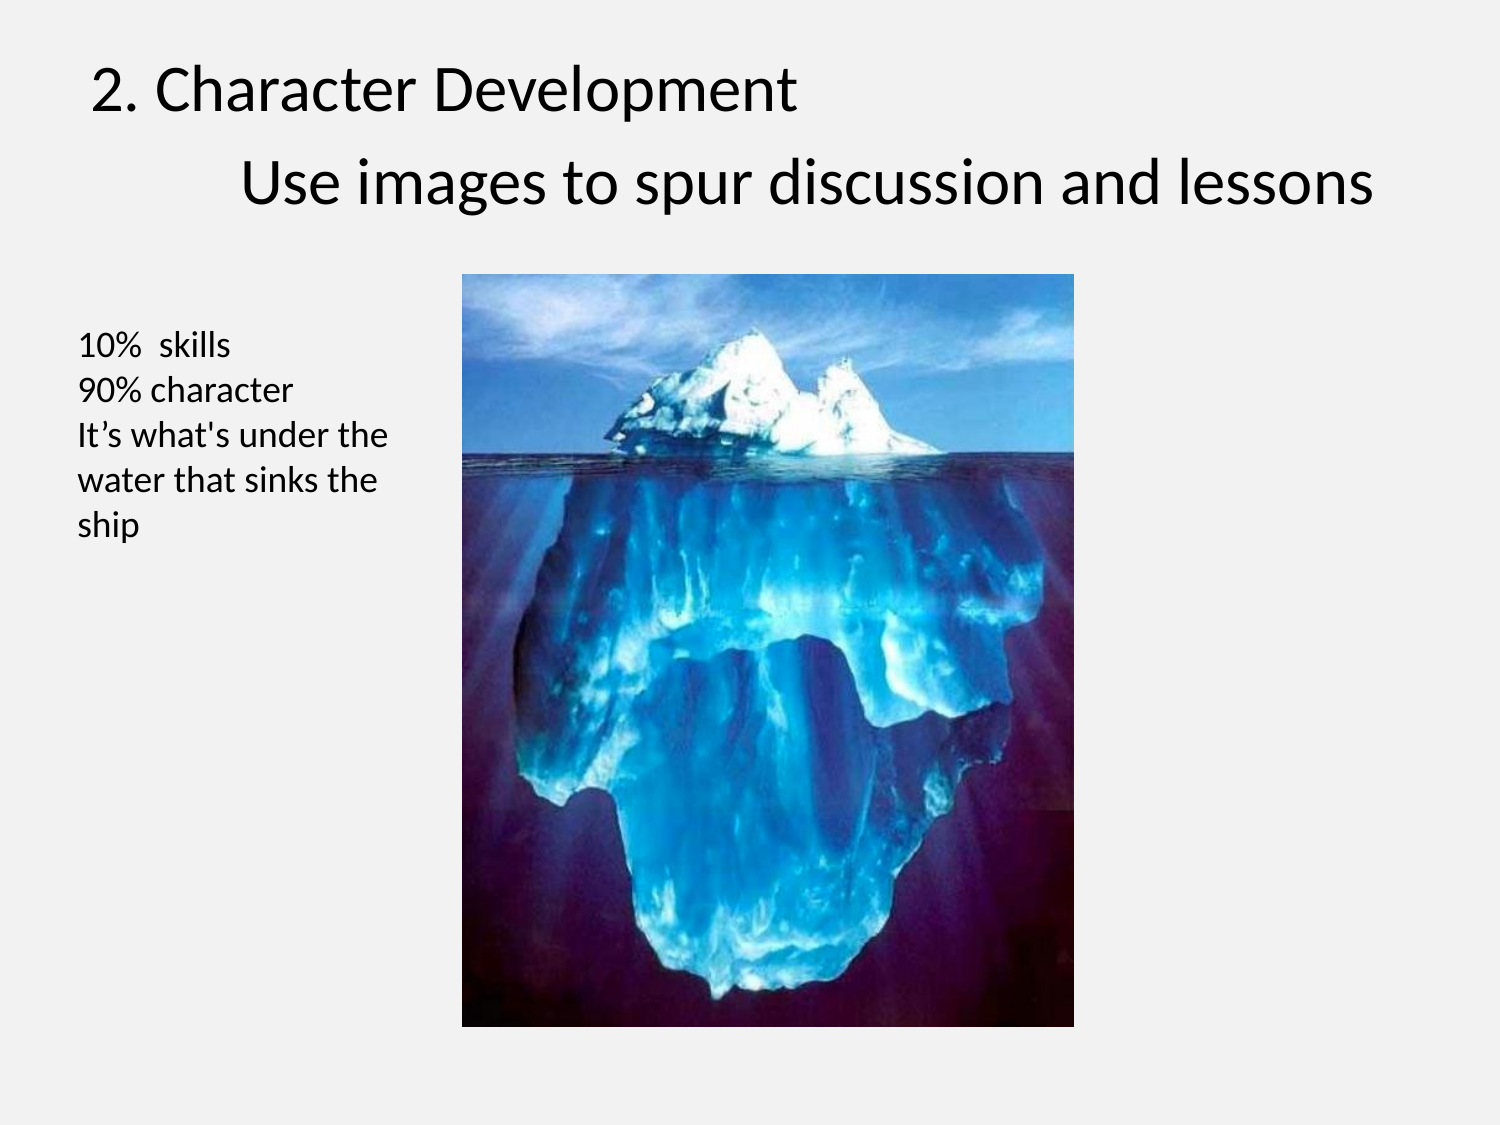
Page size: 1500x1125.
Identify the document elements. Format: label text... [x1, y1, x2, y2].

picture [462, 274, 1074, 1027]
list 2. Character Development Use images to spur discussion and lessons [75, 37, 1425, 288]
text_box 10% skills 90% character It’s what's under the water that sinks the ship [62, 312, 413, 553]
